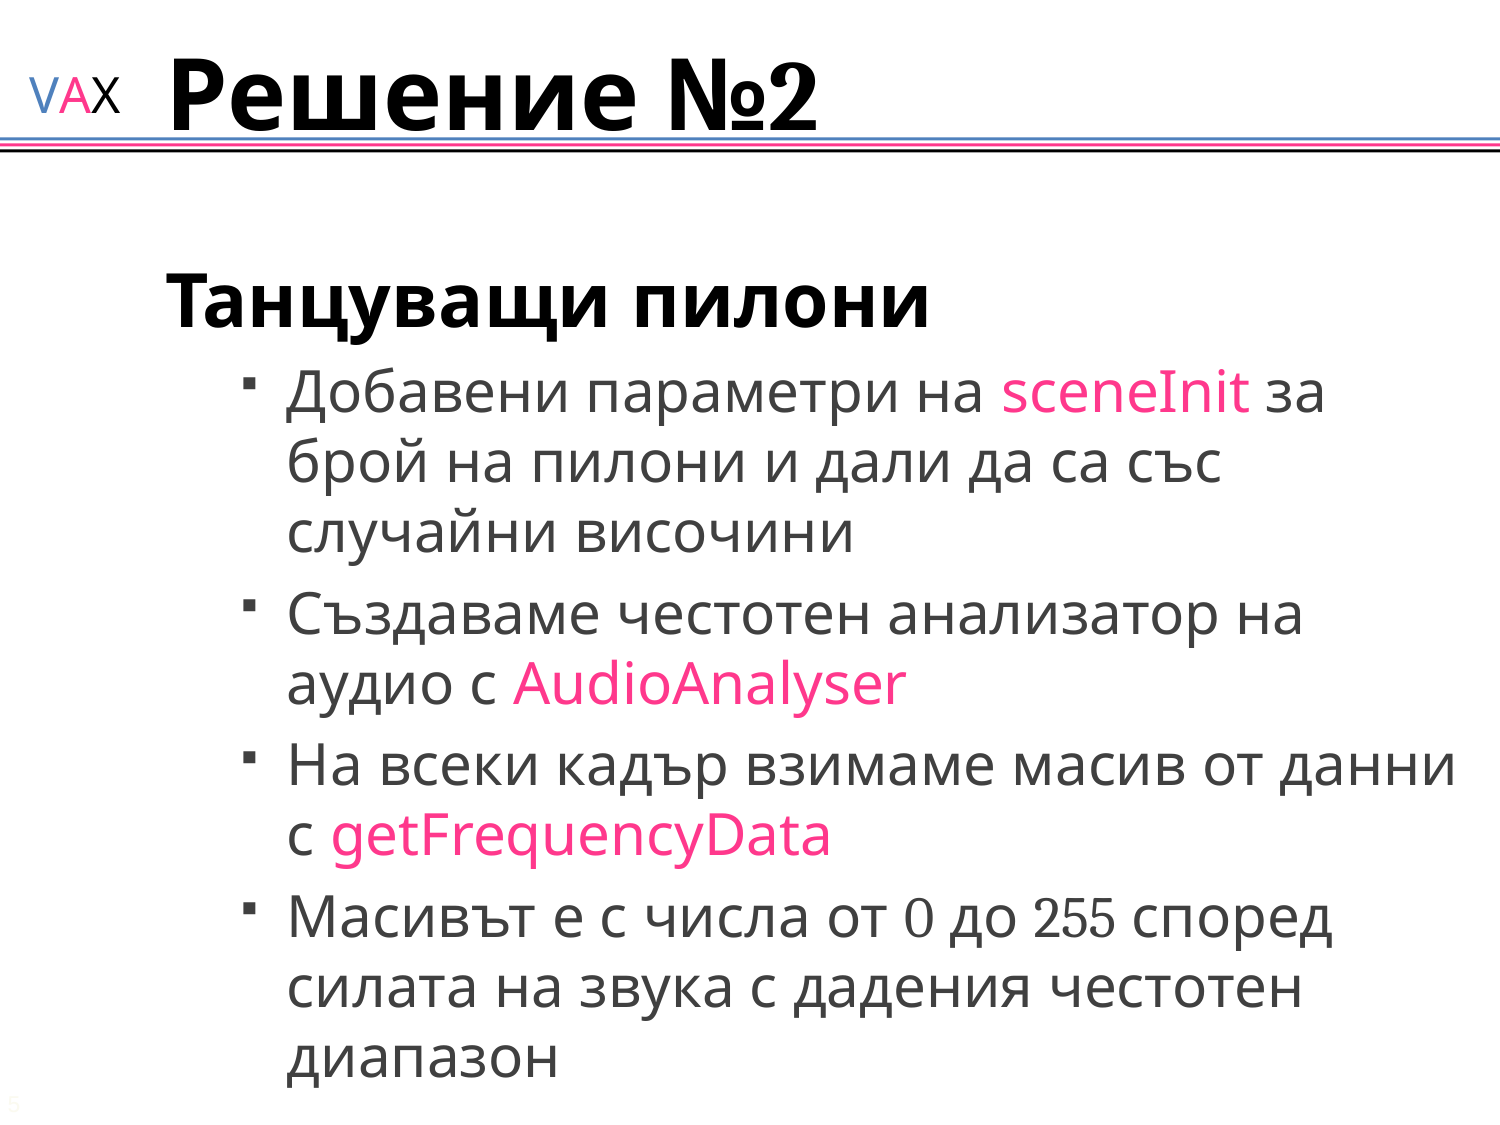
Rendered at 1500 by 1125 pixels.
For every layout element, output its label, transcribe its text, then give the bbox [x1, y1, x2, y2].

title Решение №2 [0, 37, 1500, 144]
list Танцуващи пилони Добавени параметри на sceneInit за брой на пилони и дали да са със случайни височини Създаваме честотен анализатор на аудио с AudioAnalyser На всеки кадър взимаме масив от данни с getFrequencyData Масивът е с числа от 0 до 255 според силата на звука с дадения честотен диапазон [150, 200, 1488, 1113]
